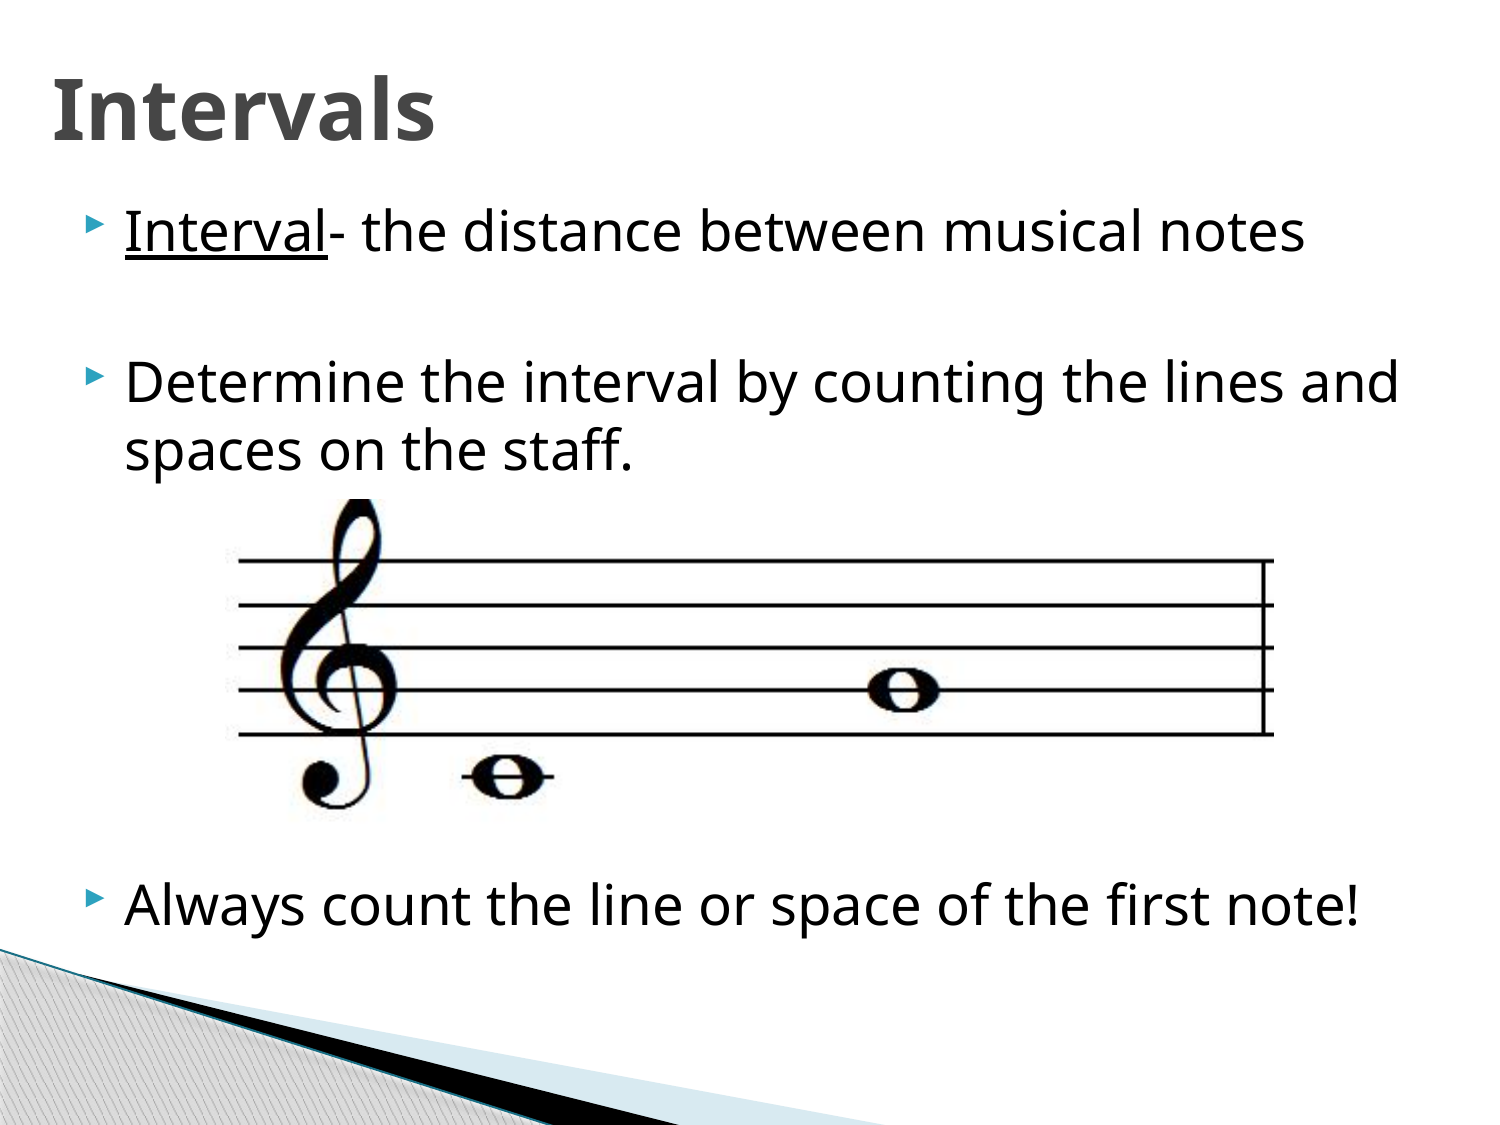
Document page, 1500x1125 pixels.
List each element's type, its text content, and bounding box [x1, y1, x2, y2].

picture [224, 499, 1274, 838]
title Intervals [37, 12, 1388, 200]
list Interval- the distance between musical notes Determine the interval by counting the lines and spaces on the staff. Always count the line or space of the first note! [50, 187, 1450, 1050]
